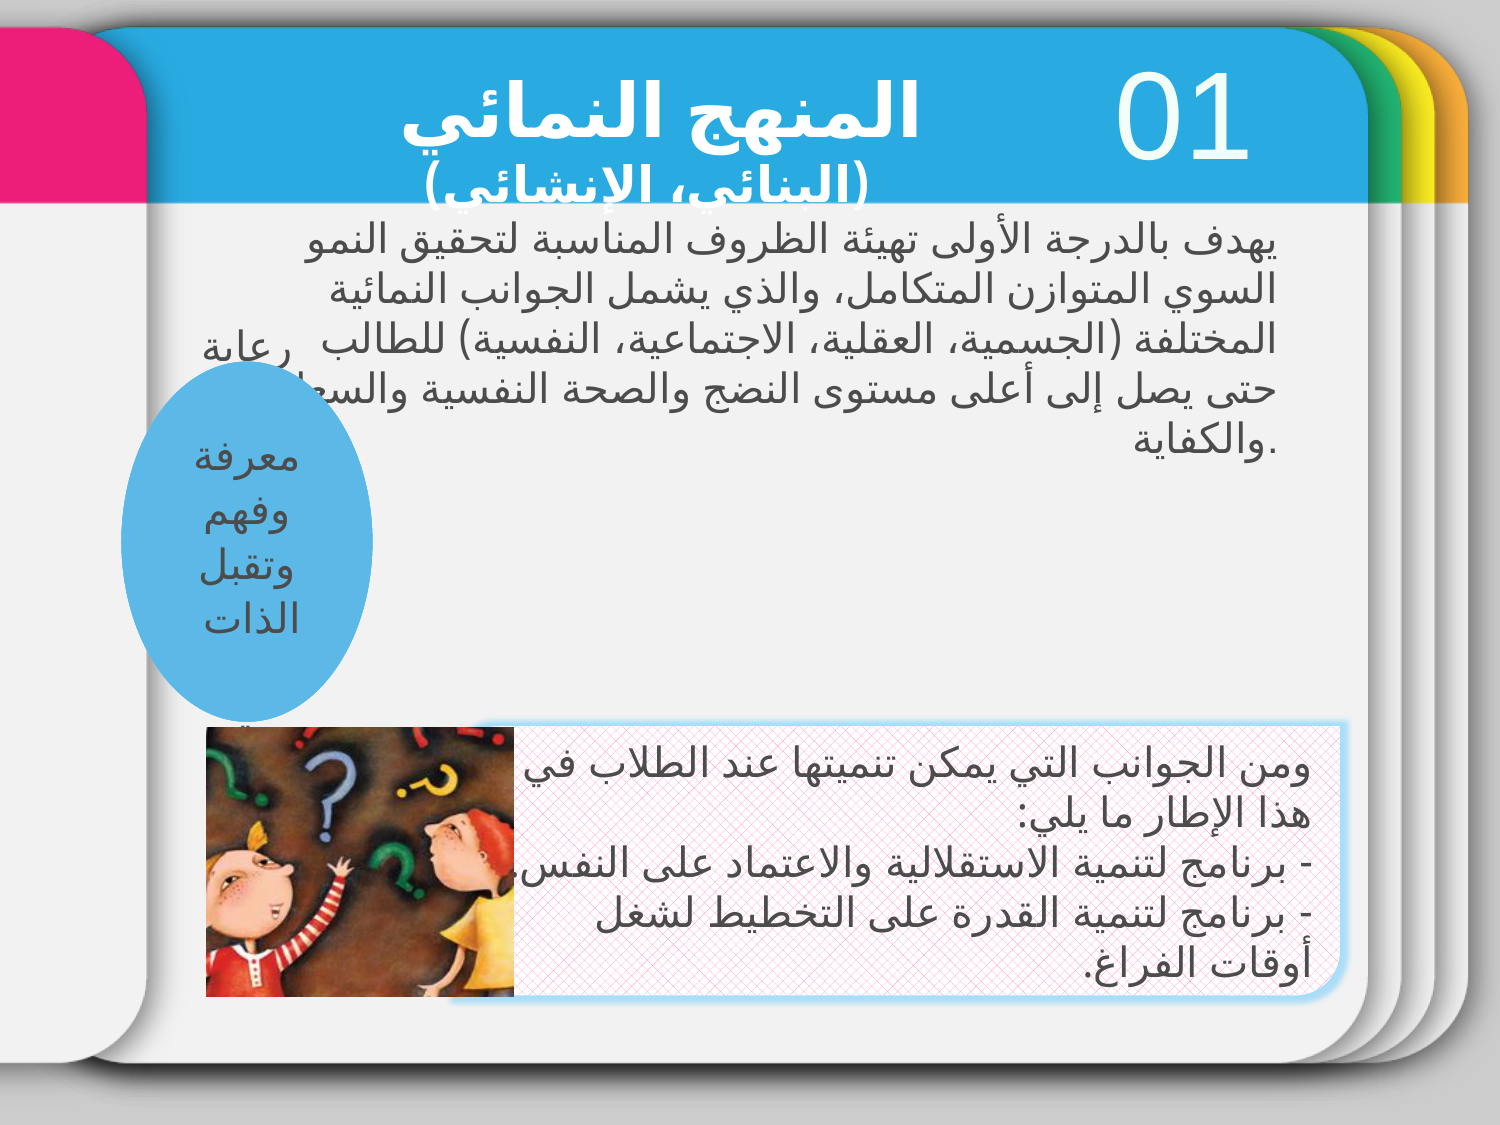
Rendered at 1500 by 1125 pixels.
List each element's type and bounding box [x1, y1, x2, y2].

picture [0, 0, 1500, 1125]
text_box [121, 361, 1376, 722]
